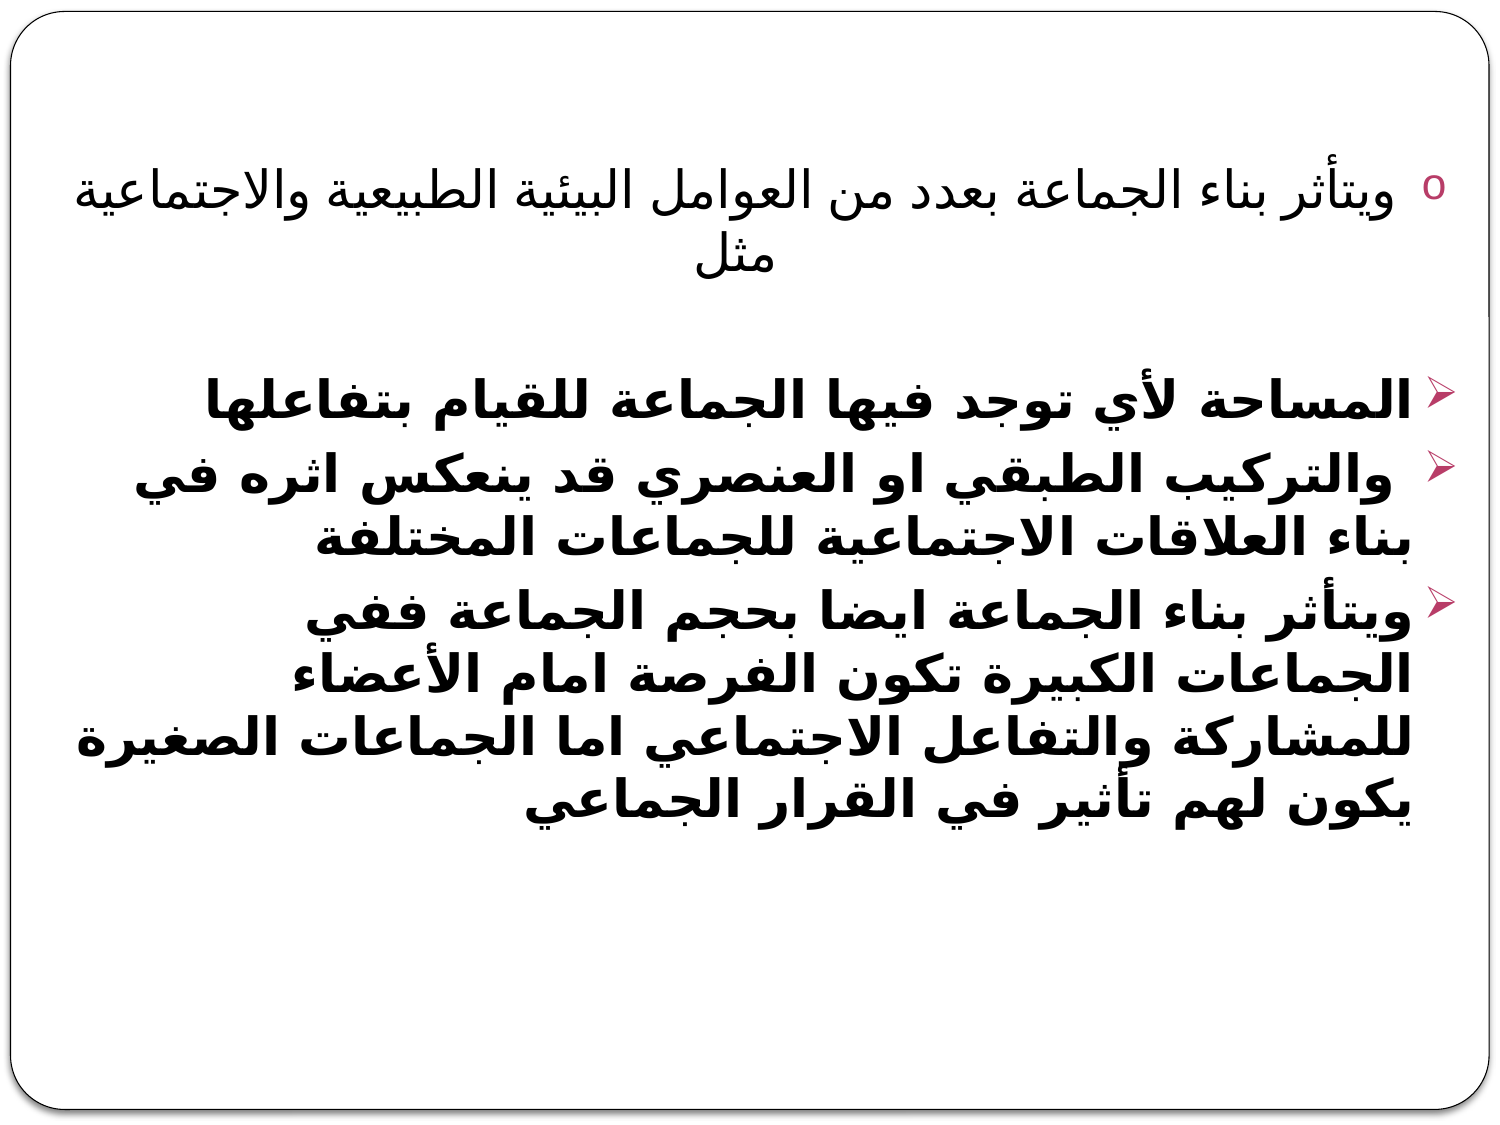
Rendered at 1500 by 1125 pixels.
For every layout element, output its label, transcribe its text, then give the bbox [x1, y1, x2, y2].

list ويتأثر بناء الجماعة بعدد من العوامل البيئية الطبيعية والاجتماعية مثل المساحة لأي توجد فيها الجماعة للقيام بتفاعلها والتركيب الطبقي او العنصري قد ينعكس اثره في بناء العلاقات الاجتماعية للجماعات المختلفة ويتأثر بناء الجماعة ايضا بحجم الجماعة ففي الجماعات الكبيرة تكون الفرصة امام الأعضاء للمشاركة والتفاعل الاجتماعي اما الجماعات الصغيرة يكون لهم تأثير في القرار الجماعي [41, 149, 1471, 837]
